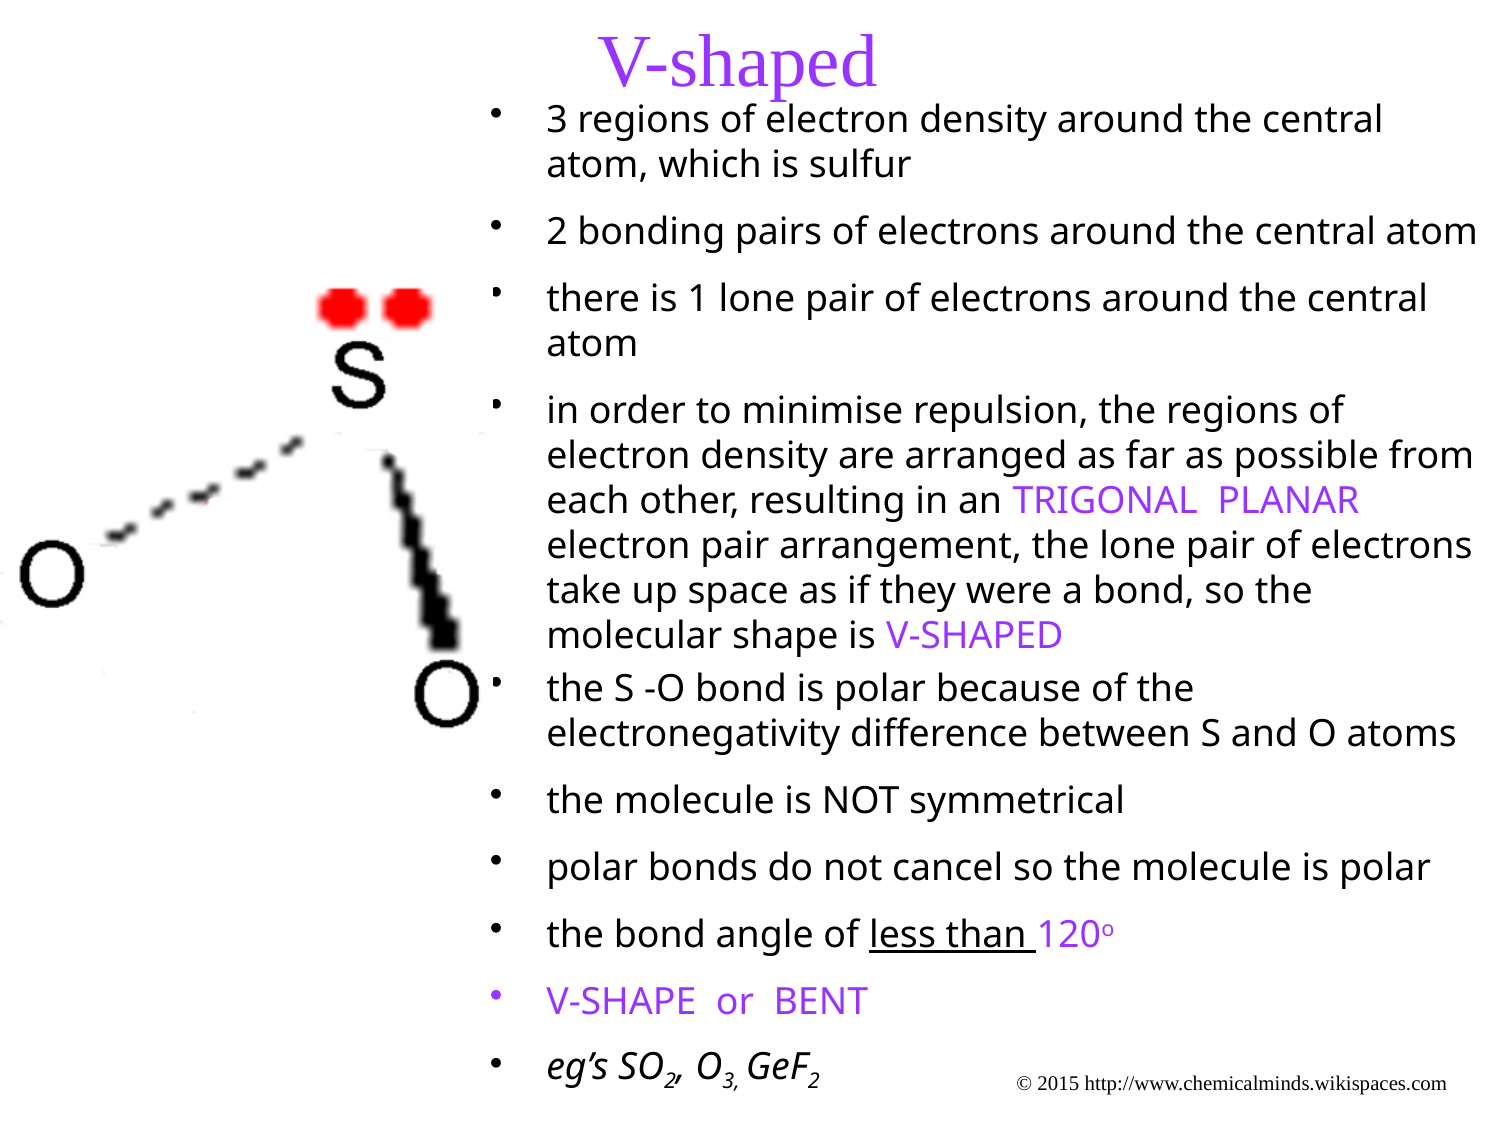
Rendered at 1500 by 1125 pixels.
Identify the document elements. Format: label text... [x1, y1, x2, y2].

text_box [0, 274, 493, 740]
title V-shaped [99, 0, 1376, 151]
list 3 regions of electron density around the central atom, which is sulfur 2 bonding pairs of electrons around the central atom there is 1 lone pair of electrons around the central atom in order to minimise repulsion, the regions of electron density are arranged as far as possible from each other, resulting in an TRIGONAL PLANAR electron pair arrangement, the lone pair of electrons take up space as if they were a bond, so the molecular shape is V-SHAPED the S -O bond is polar because of the electronegativity difference between S and O atoms the molecule is NOT symmetrical polar bonds do not cancel so the molecule is polar the bond angle of less than 120o V-SHAPE or BENT eg’s SO2, O3, GeF2 [474, 87, 1500, 1088]
footer © 2015 http://www.chemicalminds.wikispaces.com [749, 1062, 1463, 1113]
